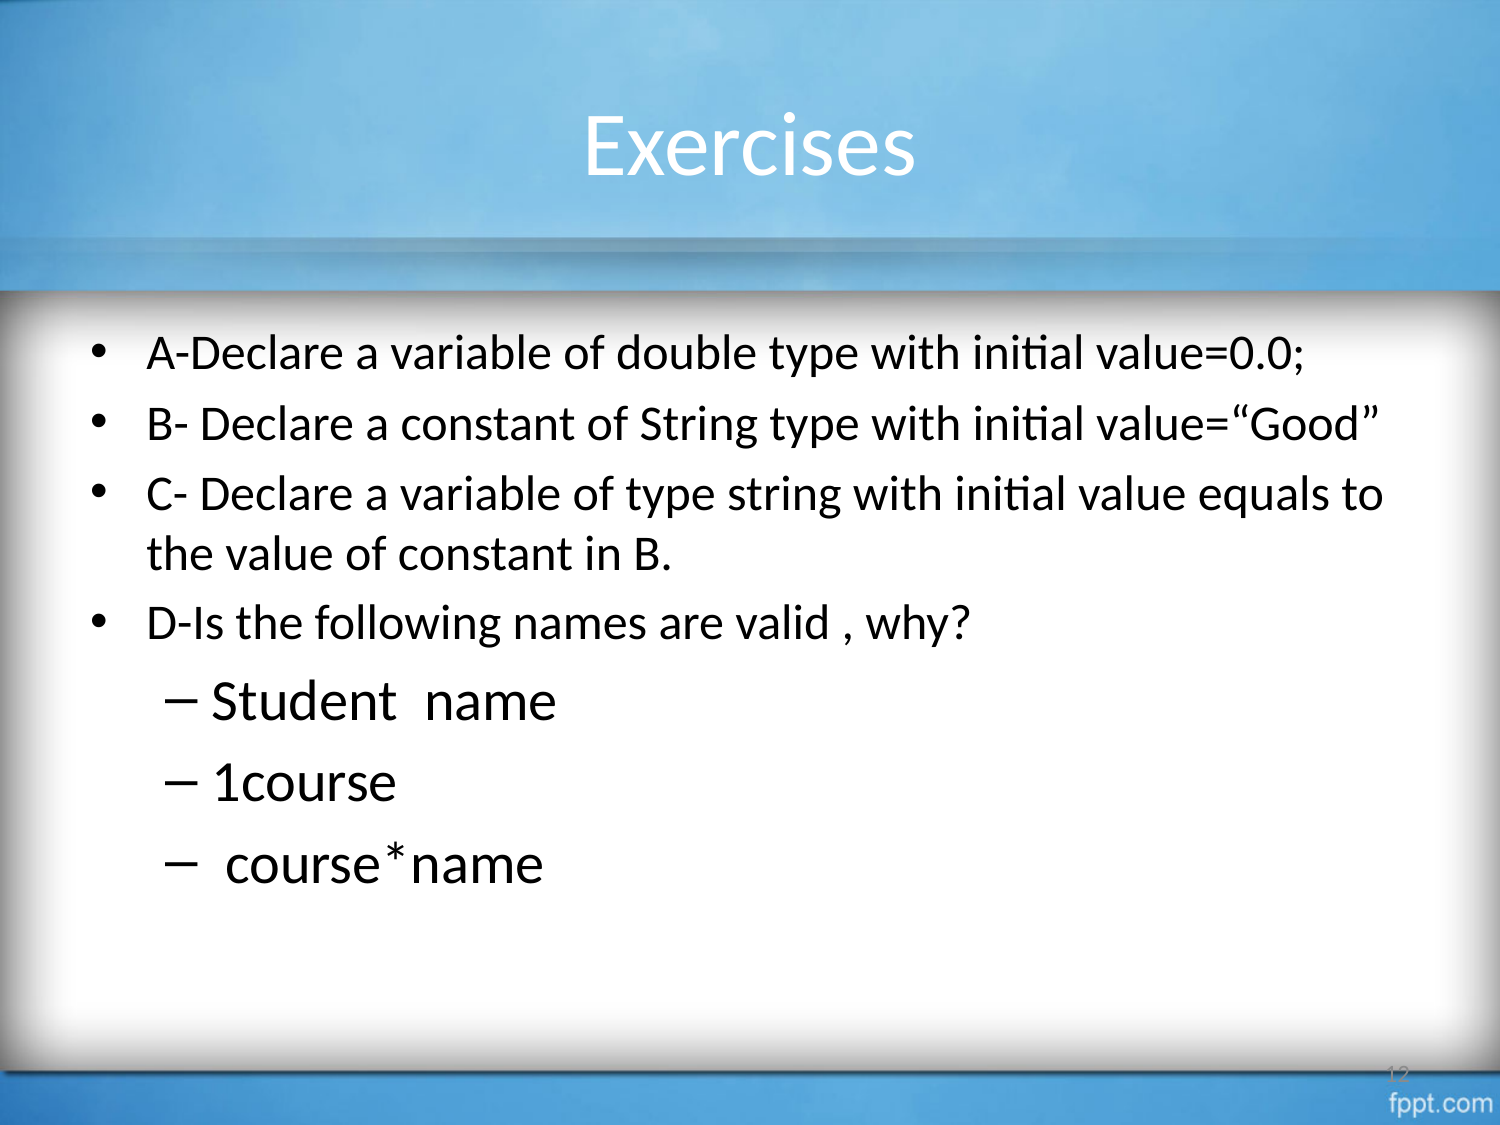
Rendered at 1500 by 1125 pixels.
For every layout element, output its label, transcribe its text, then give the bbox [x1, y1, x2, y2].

title Exercises [75, 45, 1425, 233]
picture [0, 0, 1500, 1125]
slide_number 12 [1074, 1042, 1425, 1103]
list A-Declare a variable of double type with initial value=0.0; B- Declare a constant of String type with initial value=“Good” C- Declare a variable of type string with initial value equals to the value of constant in B. D-Is the following names are valid , why? Student name 1course course*name [75, 312, 1425, 1005]
